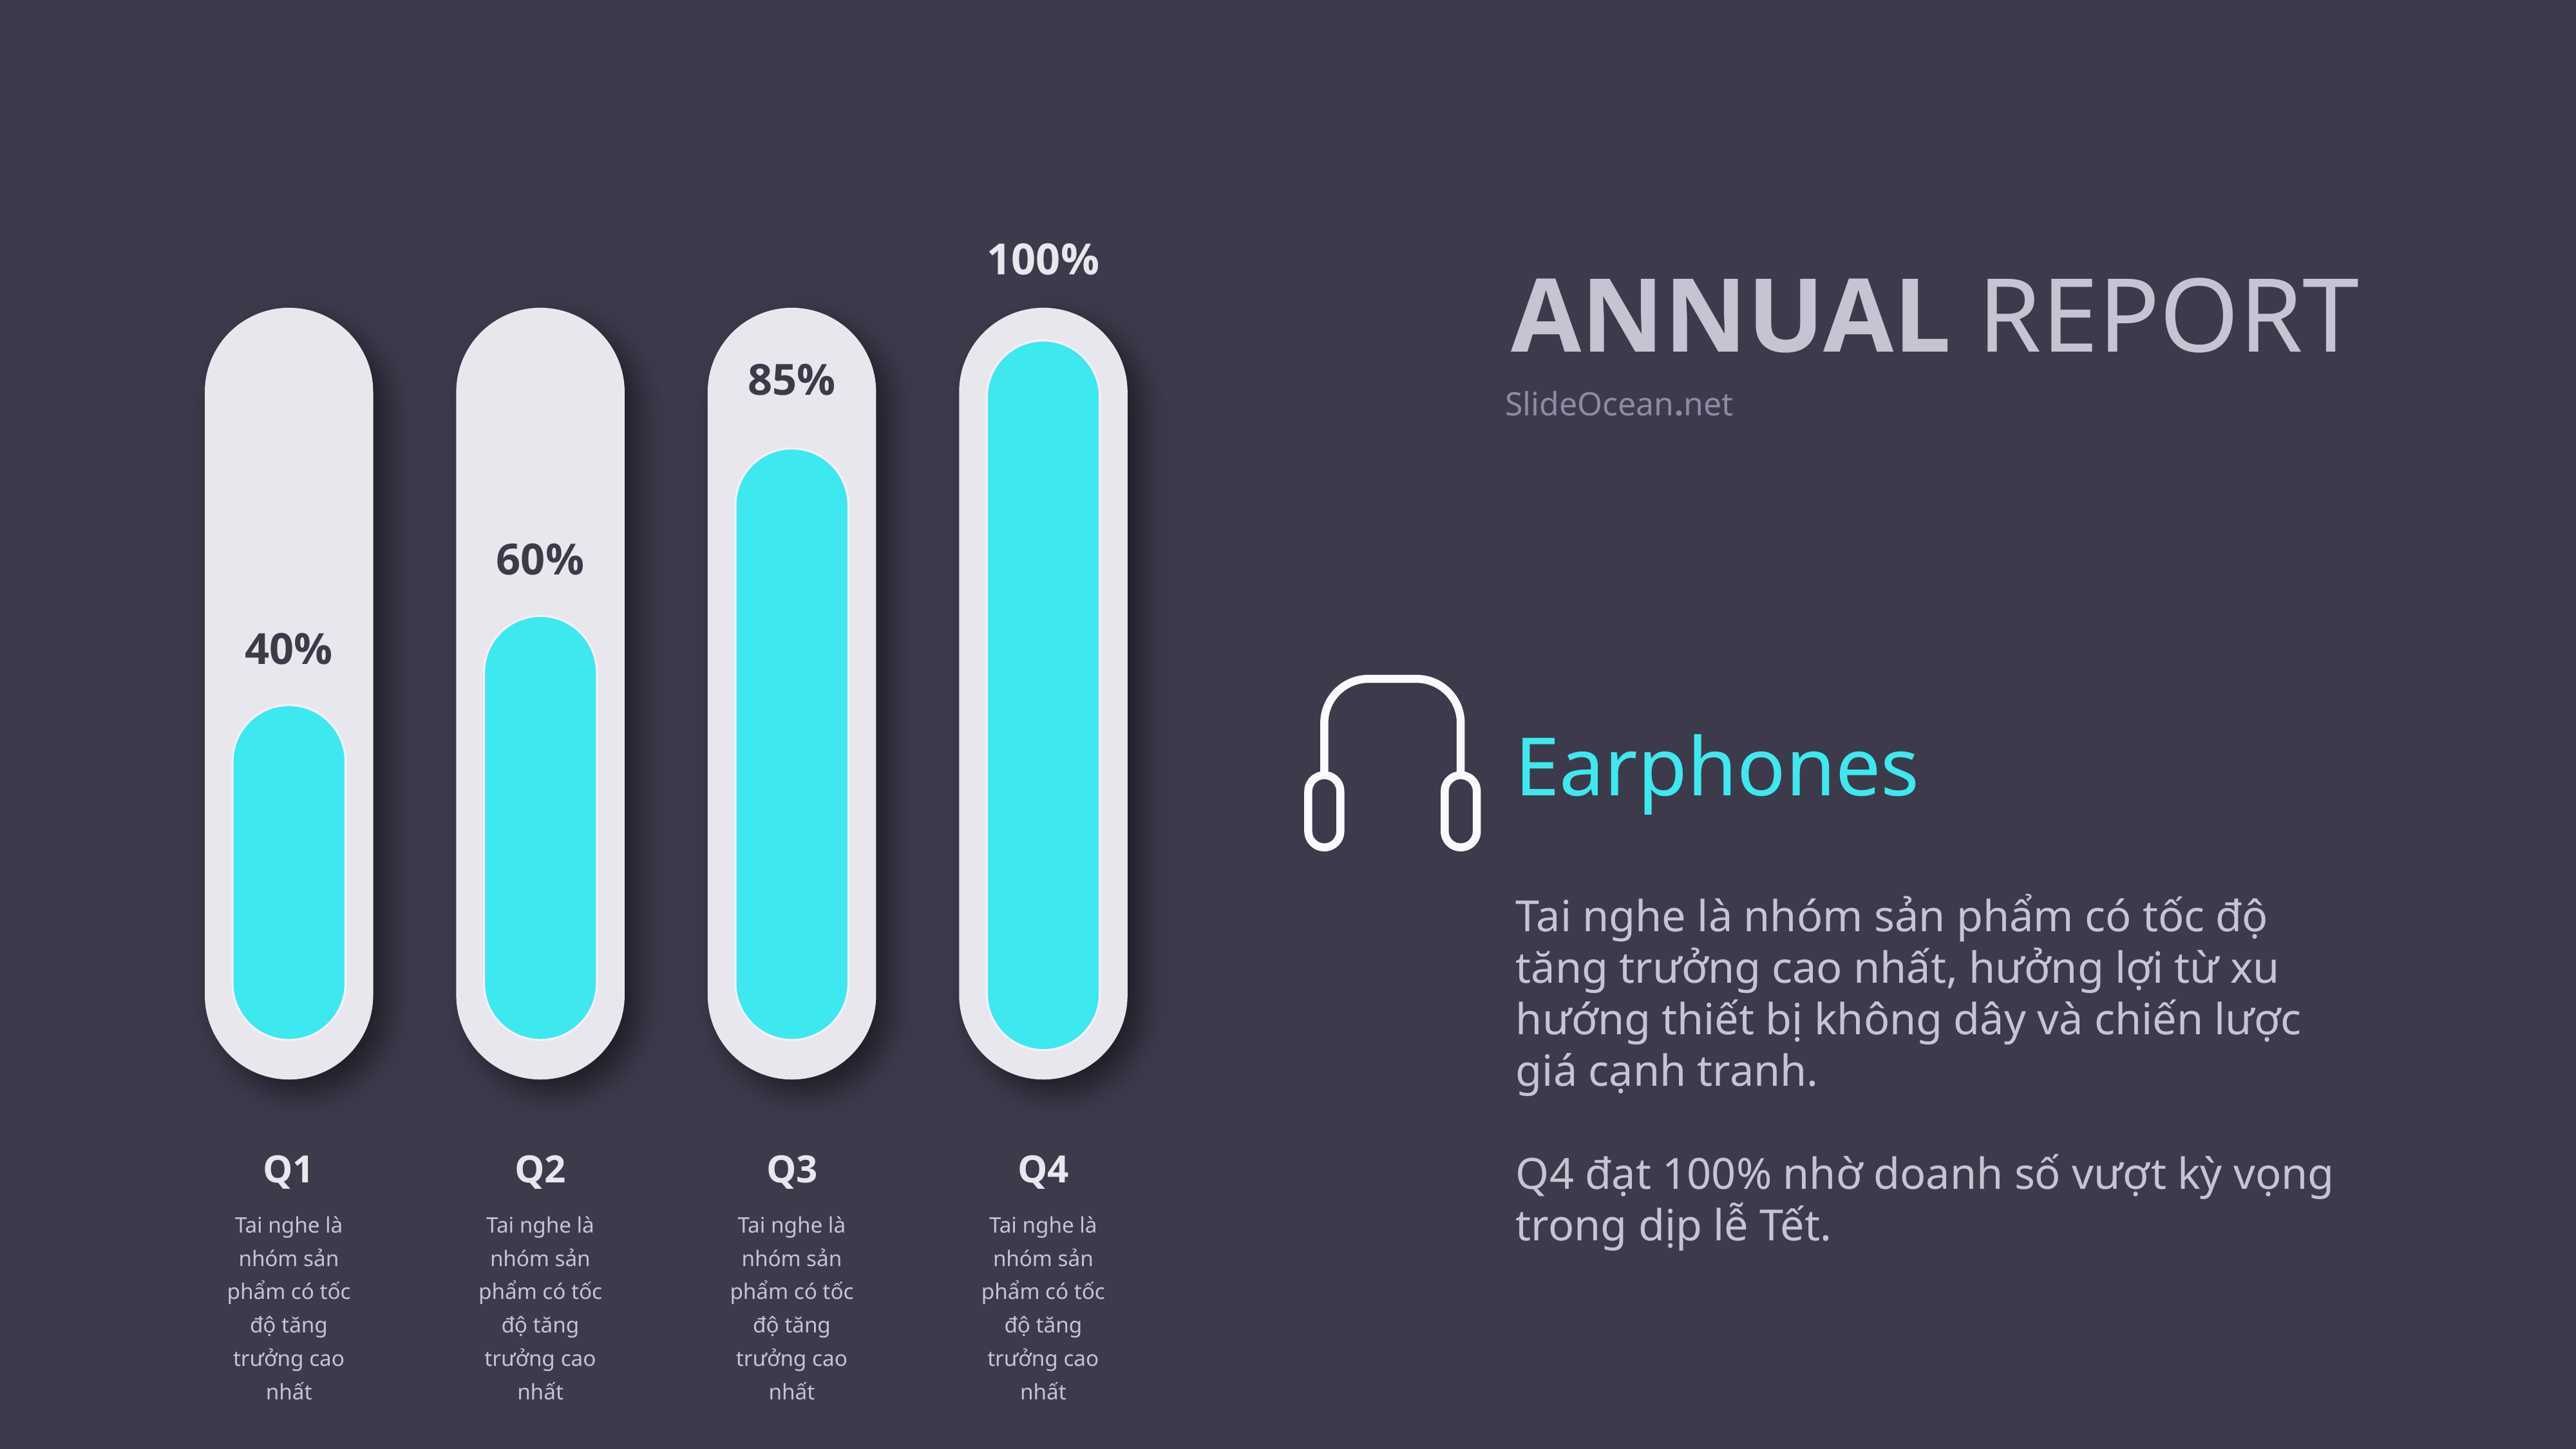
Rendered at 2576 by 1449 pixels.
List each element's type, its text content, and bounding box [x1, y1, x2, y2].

text_box 60% [486, 527, 594, 589]
text_box [231, 704, 347, 1041]
text_box Tai nghe là nhóm sản phẩm có tốc độ tăng trưởng cao nhất [723, 1196, 861, 1412]
text_box Tai nghe là nhóm sản phẩm có tốc độ tăng trưởng cao nhất, hưởng lợi từ xu hướng thiết bị không dây và chiến lược giá cạnh tranh. Q4 đạt 100% nhờ doanh số vượt kỳ vọng trong dịp lễ Tết. [1506, 884, 2371, 1254]
text_box 40% [235, 616, 343, 677]
text_box [455, 307, 626, 1081]
text_box [985, 339, 1101, 1052]
text_box Q1 [225, 1124, 353, 1196]
text_box [482, 614, 598, 1041]
text_box Tai nghe là nhóm sản phẩm có tốc độ tăng trưởng cao nhất [974, 1196, 1113, 1412]
text_box [958, 307, 1129, 1081]
text_box 100% [977, 227, 1110, 288]
text_box [1304, 674, 1481, 852]
text_box Earphones [1505, 710, 1930, 817]
text_box Tai nghe là nhóm sản phẩm có tốc độ tăng trưởng cao nhất [471, 1196, 610, 1412]
text_box SlideOcean.net [1495, 378, 1743, 427]
text_box 85% [738, 347, 846, 409]
text_box Q2 [477, 1124, 604, 1196]
text_box Q3 [728, 1124, 856, 1196]
text_box [734, 447, 849, 1041]
text_box [204, 307, 375, 1081]
text_box Q4 [980, 1124, 1107, 1196]
text_box Tai nghe là nhóm sản phẩm có tốc độ tăng trưởng cao nhất [220, 1196, 358, 1412]
text_box ANNUAL REPORT [1502, 245, 2369, 377]
text_box [706, 307, 877, 1081]
